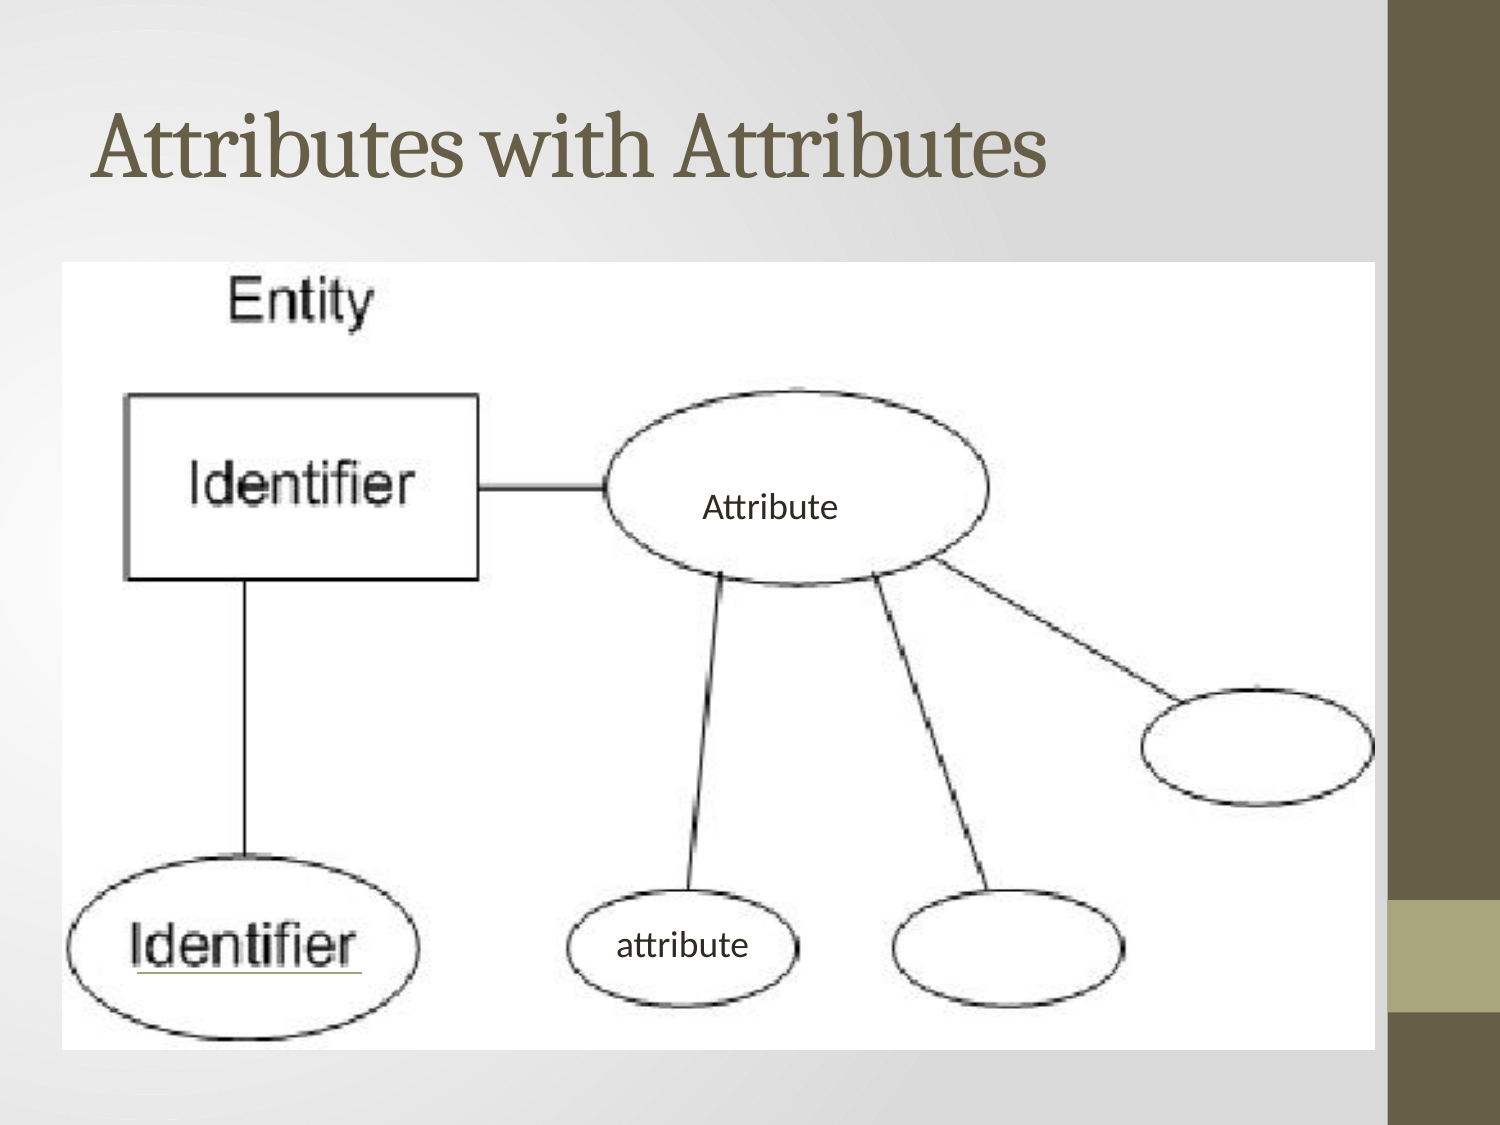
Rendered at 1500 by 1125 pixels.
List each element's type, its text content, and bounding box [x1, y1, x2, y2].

title Attributes with Attributes [75, 45, 1325, 233]
picture [61, 261, 1376, 1051]
